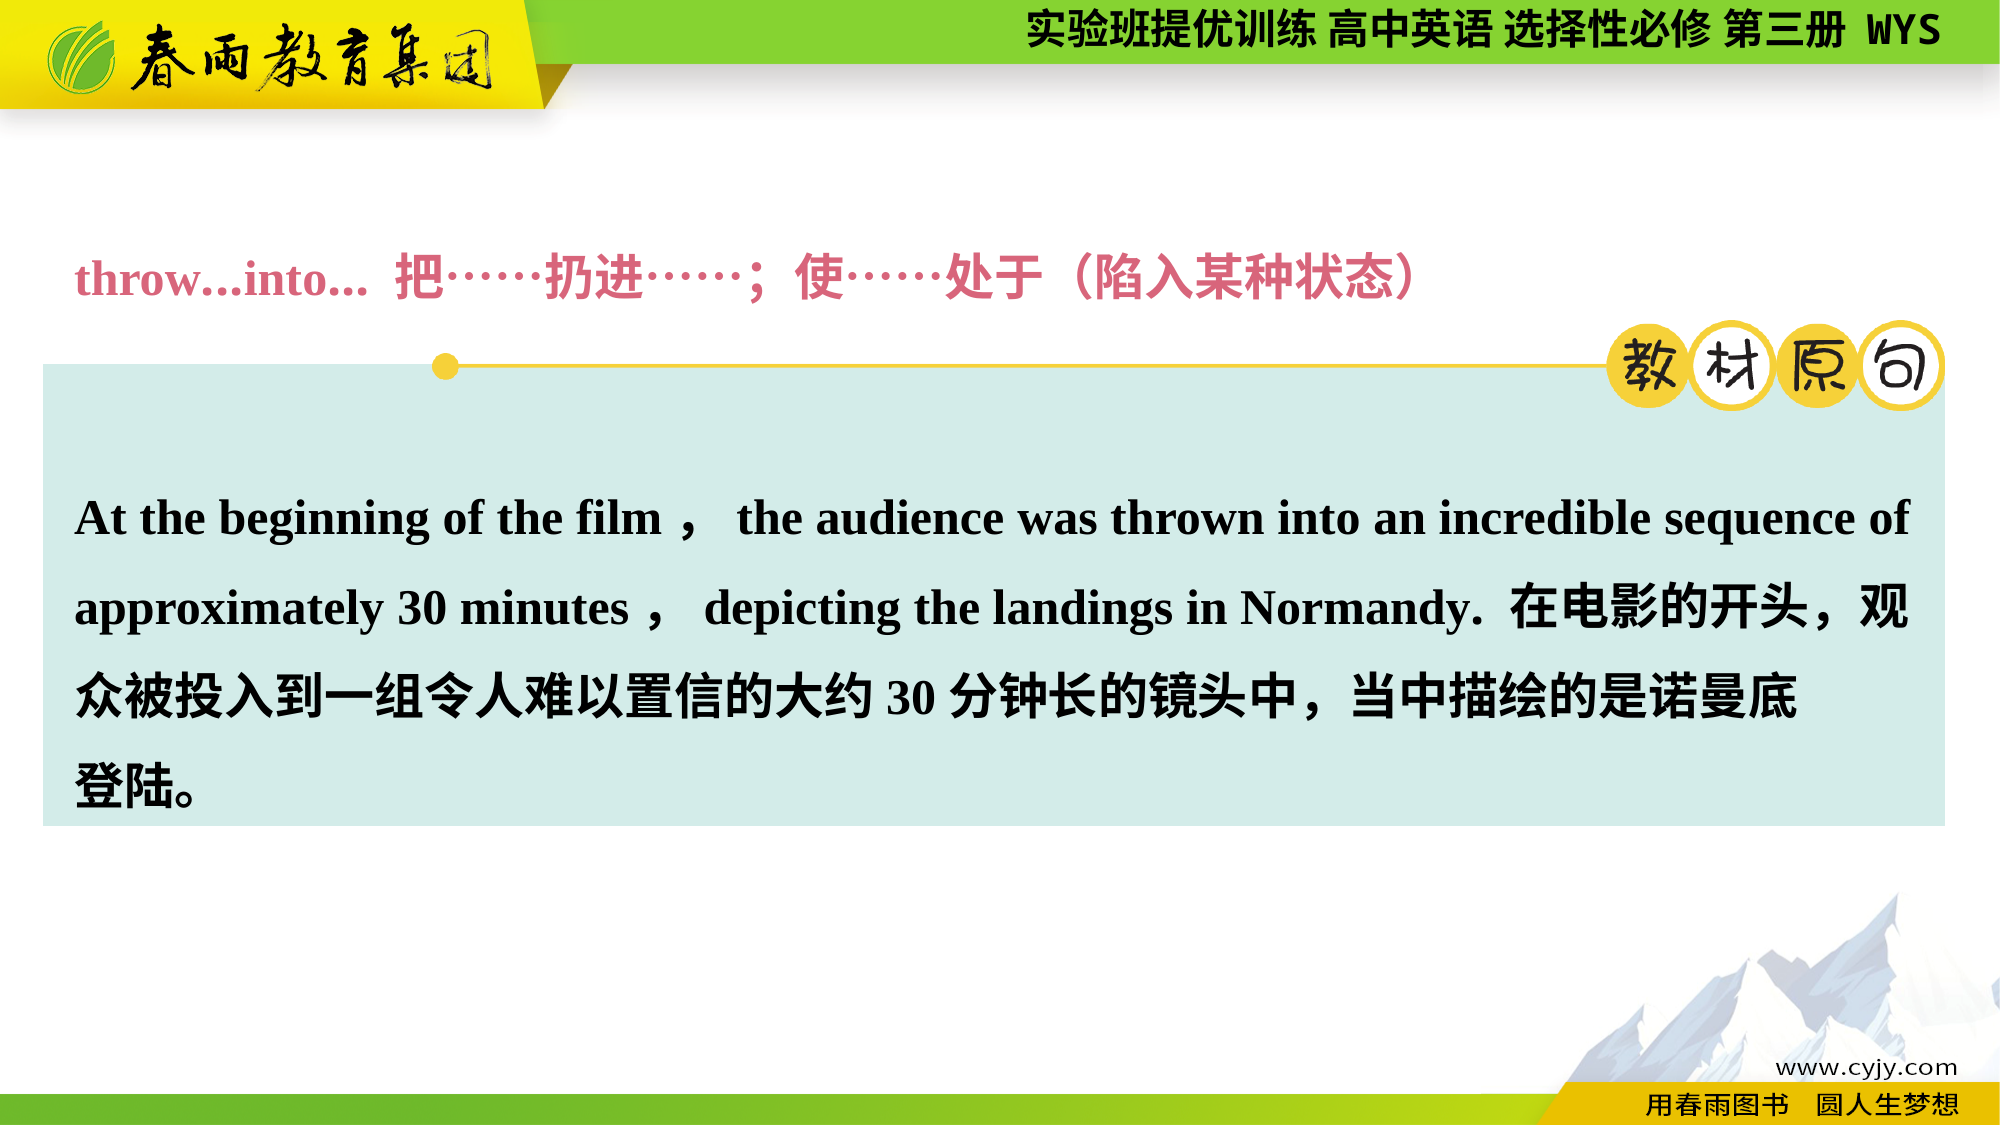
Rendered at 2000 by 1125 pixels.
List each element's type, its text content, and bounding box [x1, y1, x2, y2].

picture [0, 0, 2000, 1125]
list throw...into... 把……扔进……；使……处于（陷入某种状态） [59, 208, 1944, 303]
